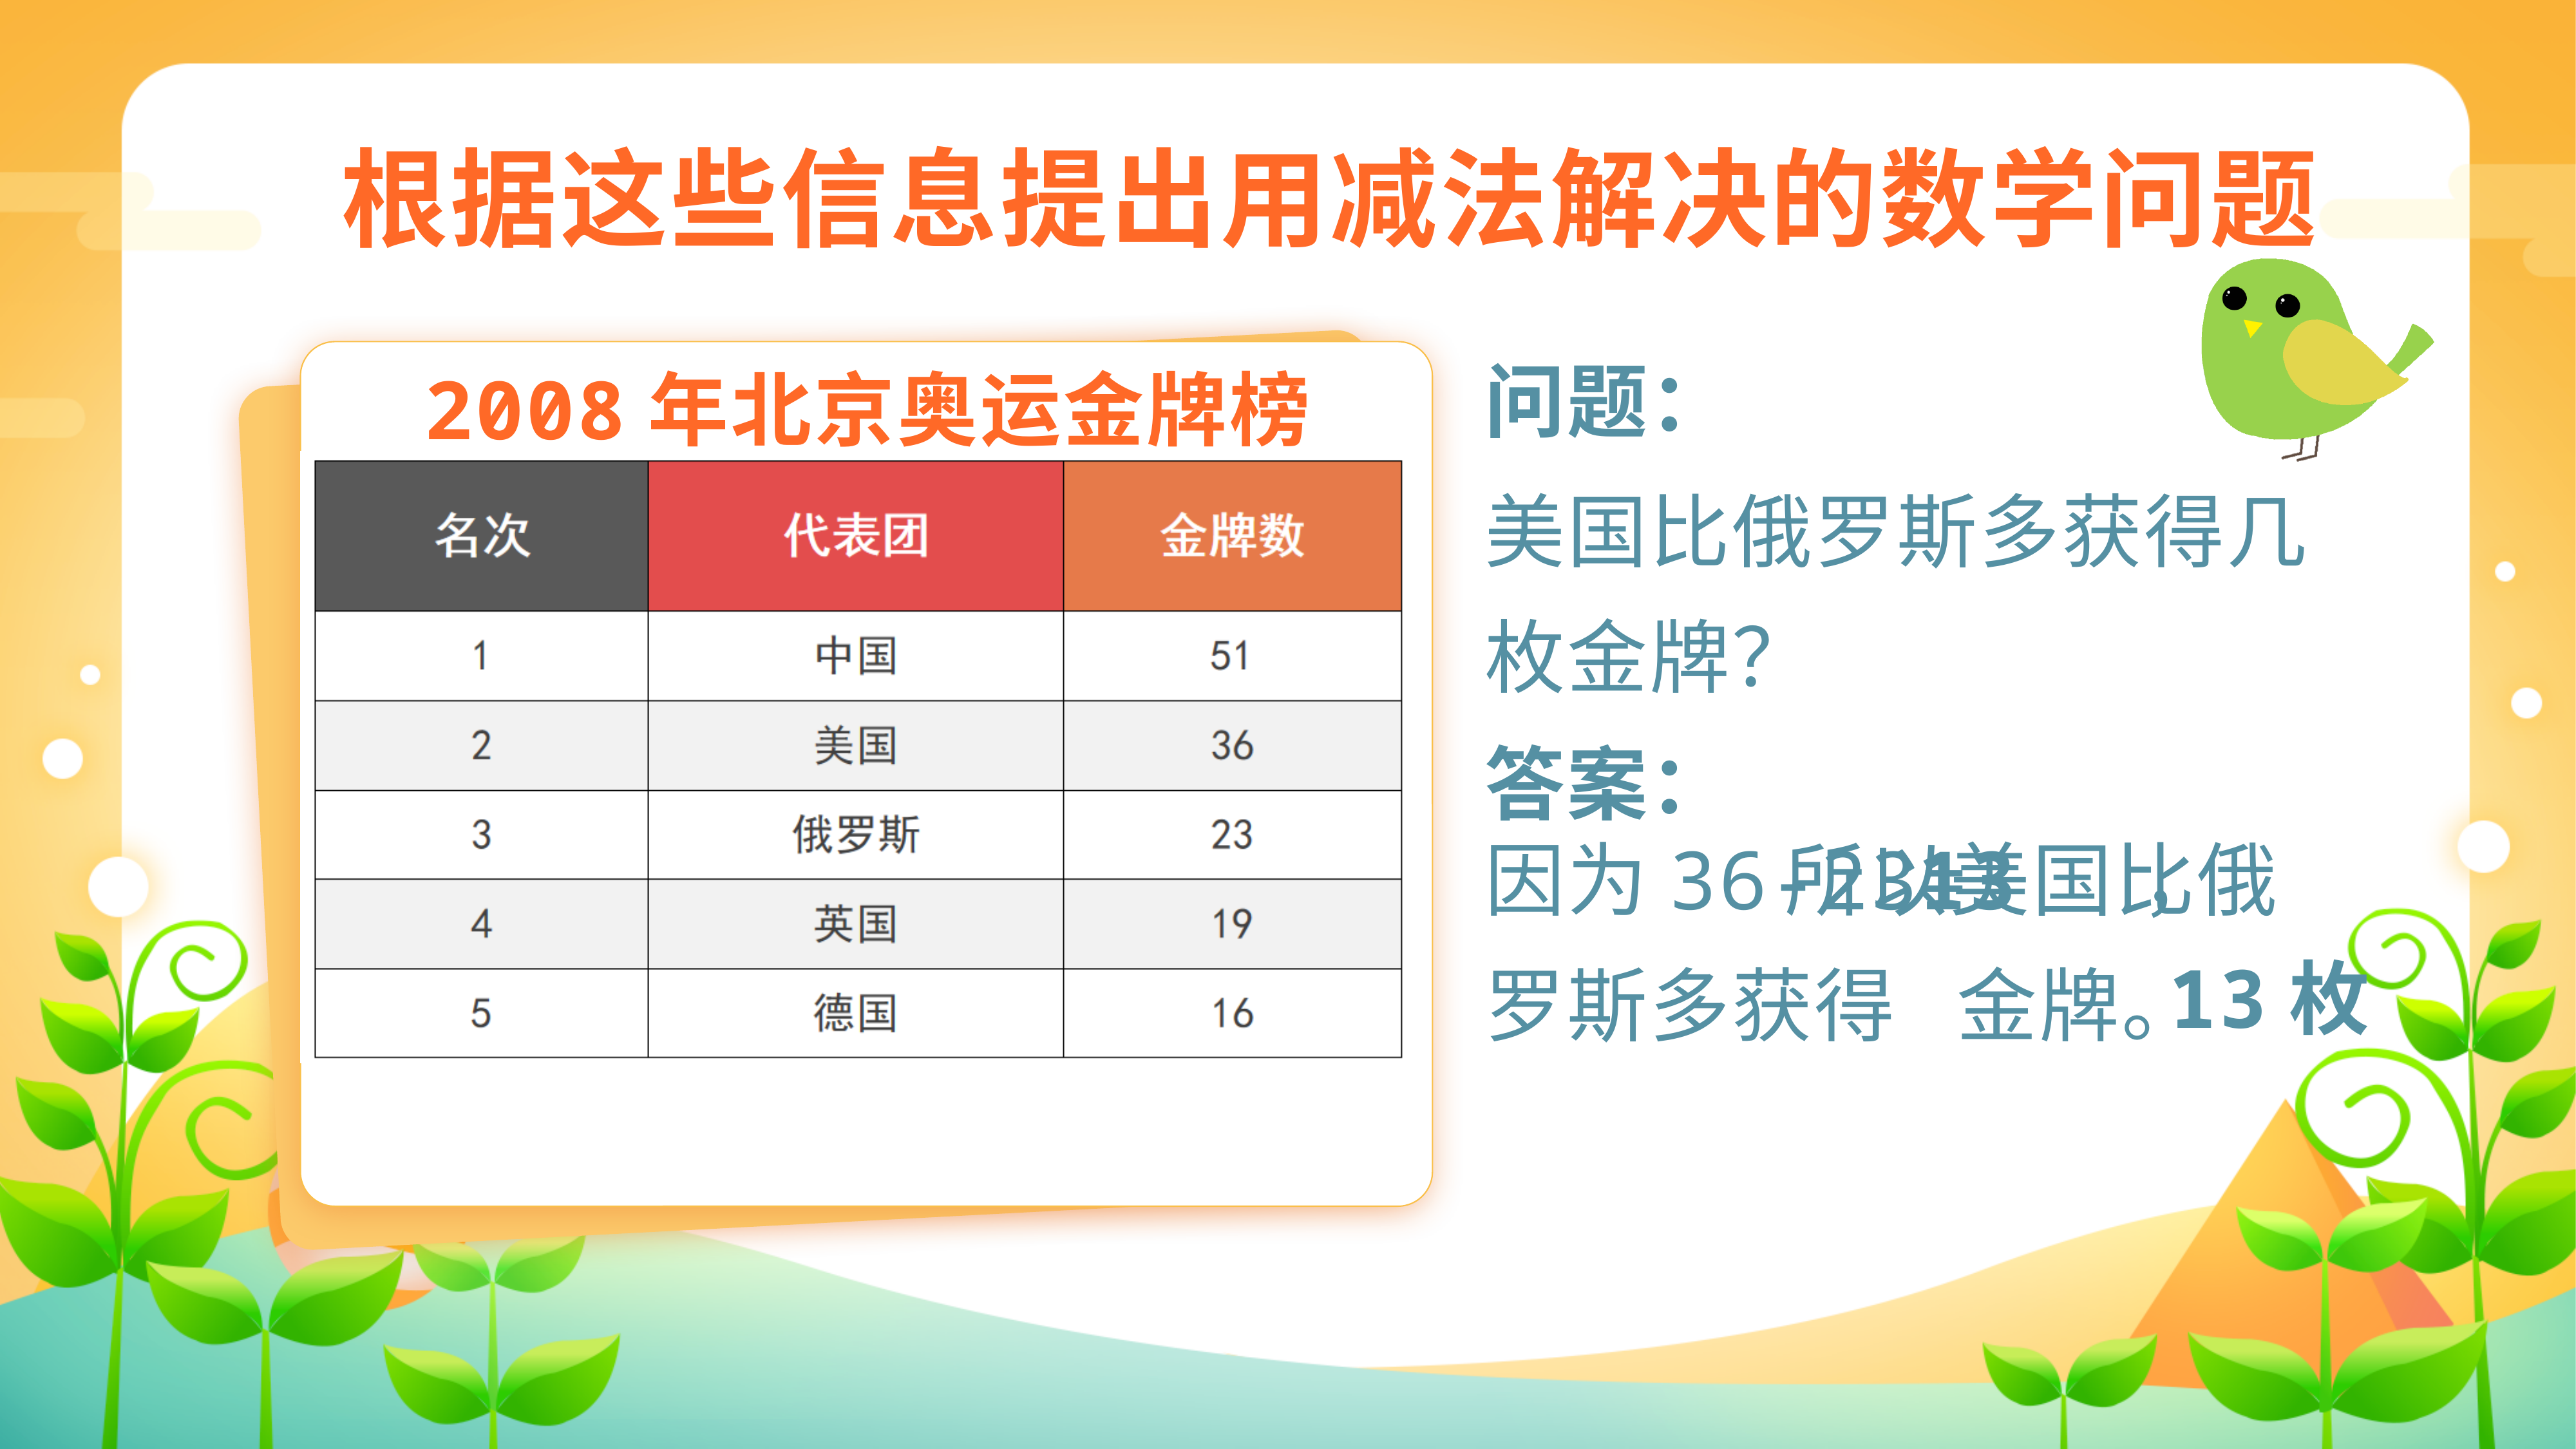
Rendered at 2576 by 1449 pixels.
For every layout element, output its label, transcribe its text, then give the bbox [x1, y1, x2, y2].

title 根据这些信息提出用减法解决的数学问题 [237, 100, 2421, 291]
text_box 2008年北京奥运金牌榜 [395, 380, 1337, 435]
text_box [299, 341, 1434, 1208]
text_box 问题： [1473, 321, 2362, 493]
text_box 答案： [1473, 704, 2362, 876]
text_box 因为36-23= ， [1473, 800, 1908, 972]
text_box 13 [1908, 800, 2058, 972]
text_box 因为36-23= ， [2058, 800, 2348, 972]
text_box 13枚 [2158, 918, 2387, 1090]
text_box 美国比俄罗斯多获得几枚金牌？ [1473, 493, 2362, 704]
text_box [238, 384, 677, 1251]
picture [0, 0, 2576, 1449]
